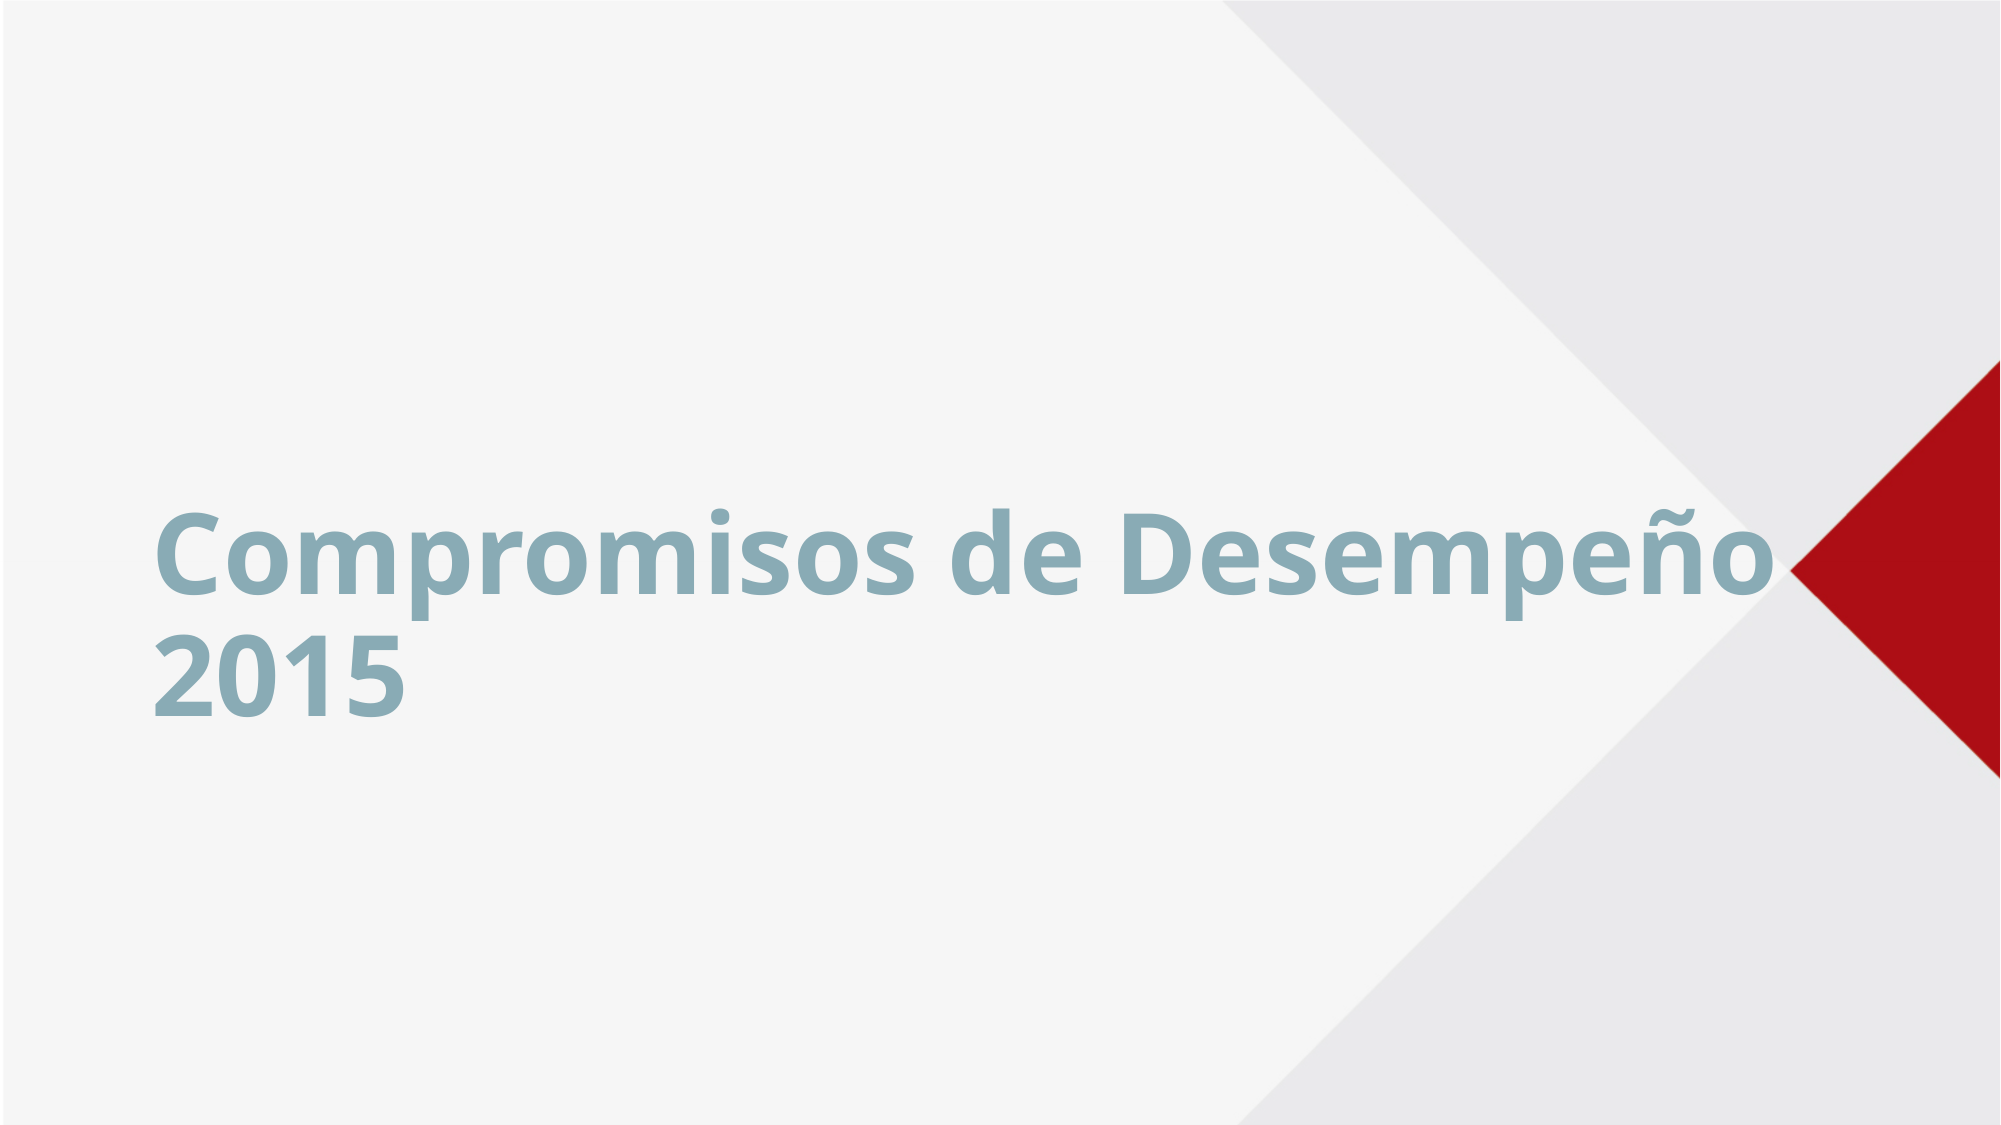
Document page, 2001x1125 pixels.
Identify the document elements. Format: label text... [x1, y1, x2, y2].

title Compromisos de Desempeño 2015 [136, 280, 1862, 749]
picture [0, 0, 2001, 1125]
